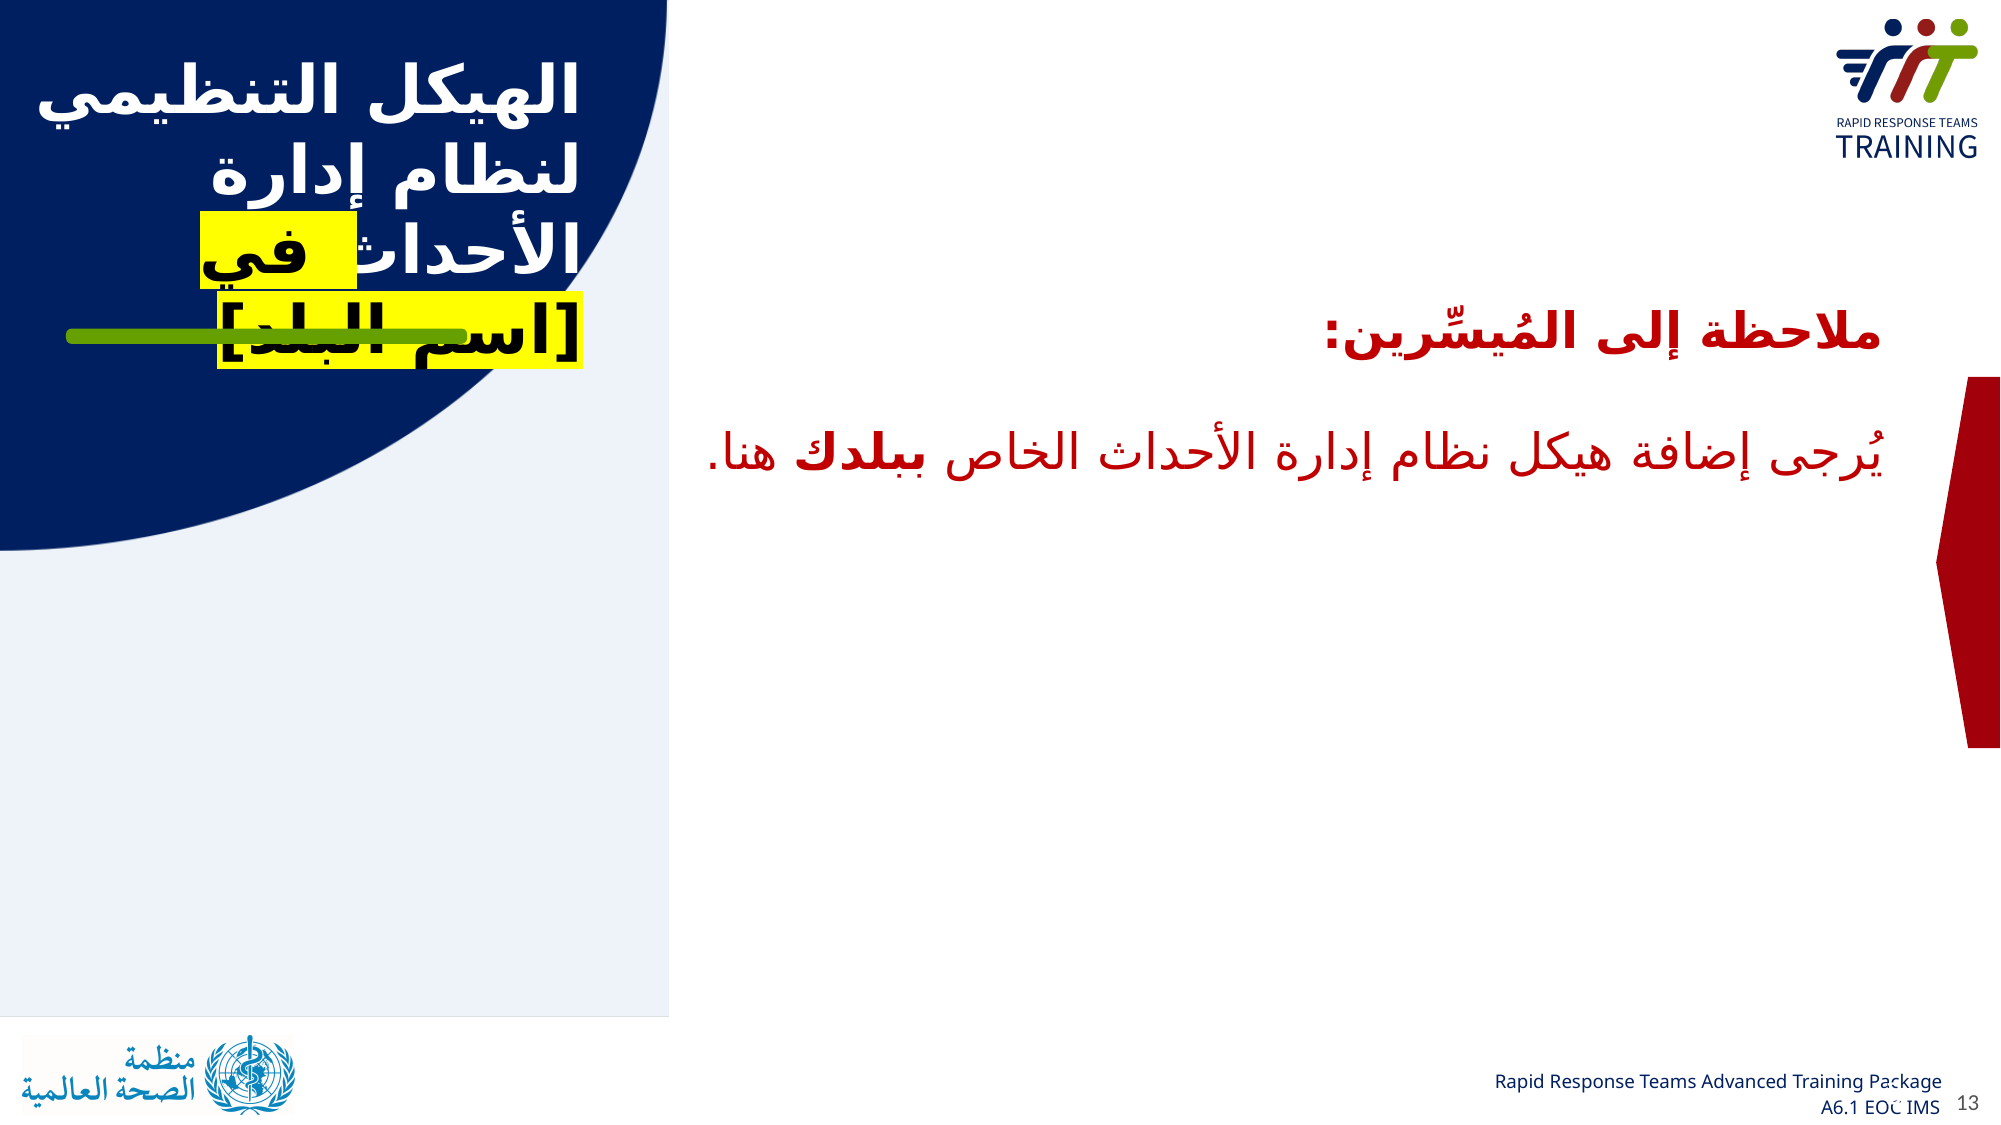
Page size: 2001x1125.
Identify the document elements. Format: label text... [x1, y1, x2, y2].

picture [0, 0, 669, 1018]
list ملاحظة إلى المُيسِّرين: يُرجى إضافة هيكل نظام إدارة الأحداث الخاص ببلدك هنا. [655, 231, 1892, 1039]
picture [22, 1035, 295, 1115]
picture [252, 1050, 258, 1059]
slide_number 13 [1882, 1037, 1930, 1092]
text_box الهيكل التنظيمي لنظام إدارة الأحداث في [اسم البلد] [7, 39, 591, 374]
picture [1835, 19, 1978, 167]
text_box [65, 328, 468, 344]
